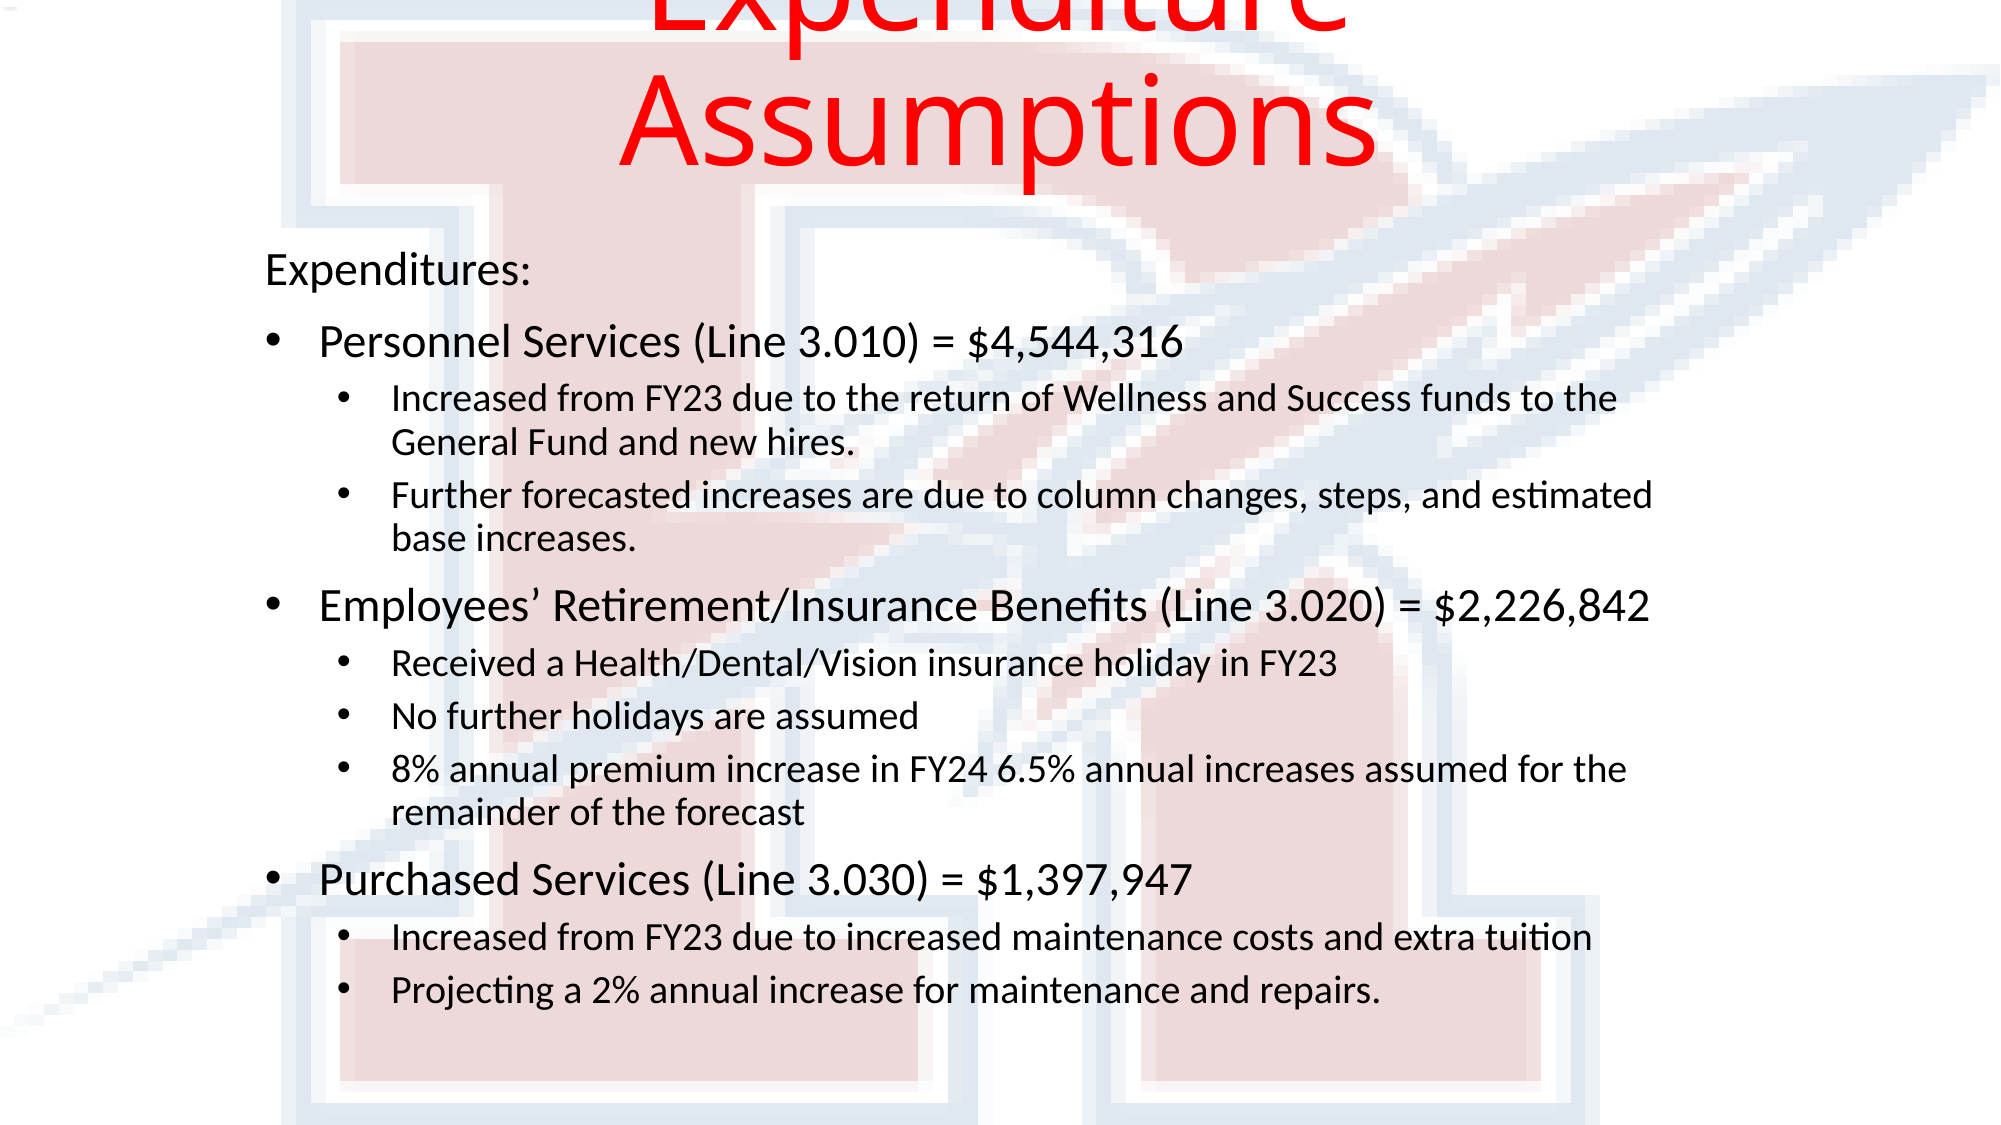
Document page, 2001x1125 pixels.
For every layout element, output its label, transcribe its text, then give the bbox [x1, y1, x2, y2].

title Expenditure Assumptions [249, 41, 1750, 200]
subtitle Expenditures: Personnel Services (Line 3.010) = $4,544,316 Increased from FY23 due to the return of Wellness and Success funds to the General Fund and new hires. Further forecasted increases are due to column changes, steps, and estimated base increases. Employees’ Retirement/Insurance Benefits (Line 3.020) = $2,226,842 Received a Health/Dental/Vision insurance holiday in FY23 No further holidays are assumed 8% annual premium increase in FY24 6.5% annual increases assumed for the remainder of the forecast Purchased Services (Line 3.030) = $1,397,947 Increased from FY23 due to increased maintenance costs and extra tuition Projecting a 2% annual increase for maintenance and repairs. [249, 236, 1750, 1028]
